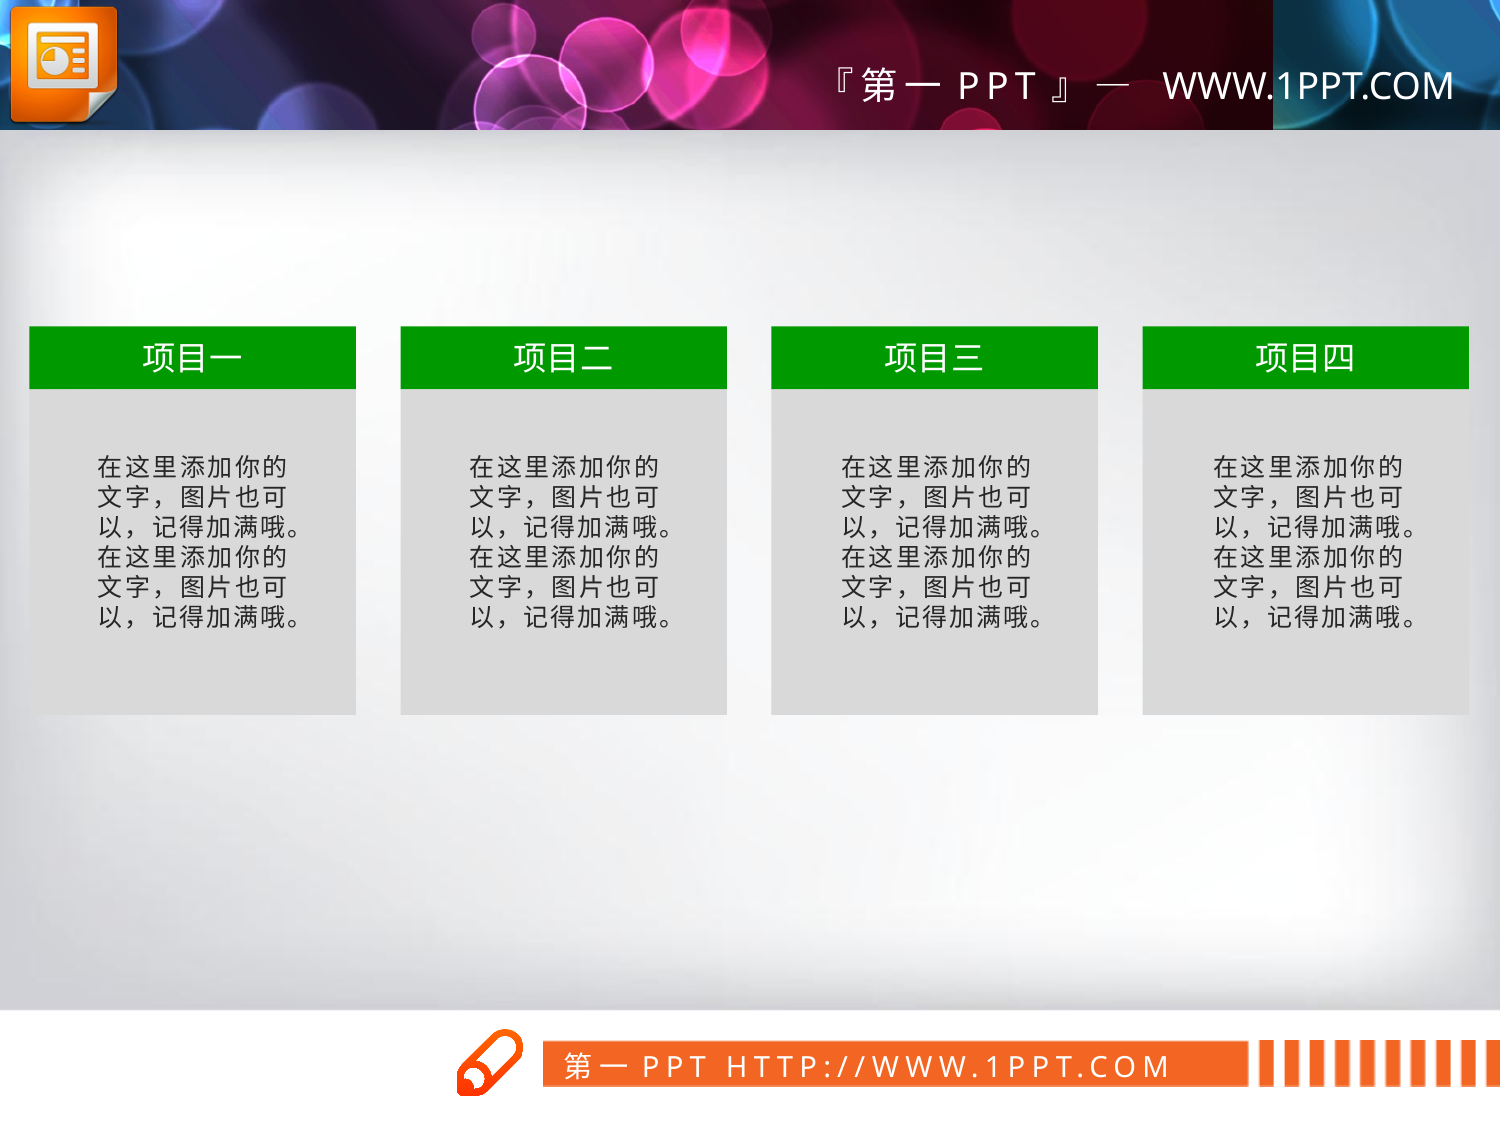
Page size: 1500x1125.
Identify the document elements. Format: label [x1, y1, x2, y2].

text_box [1142, 326, 1470, 716]
picture [543, 1040, 1500, 1087]
picture [0, 0, 1500, 1012]
text_box [400, 326, 728, 716]
text_box [771, 326, 1099, 716]
text_box [29, 326, 357, 716]
